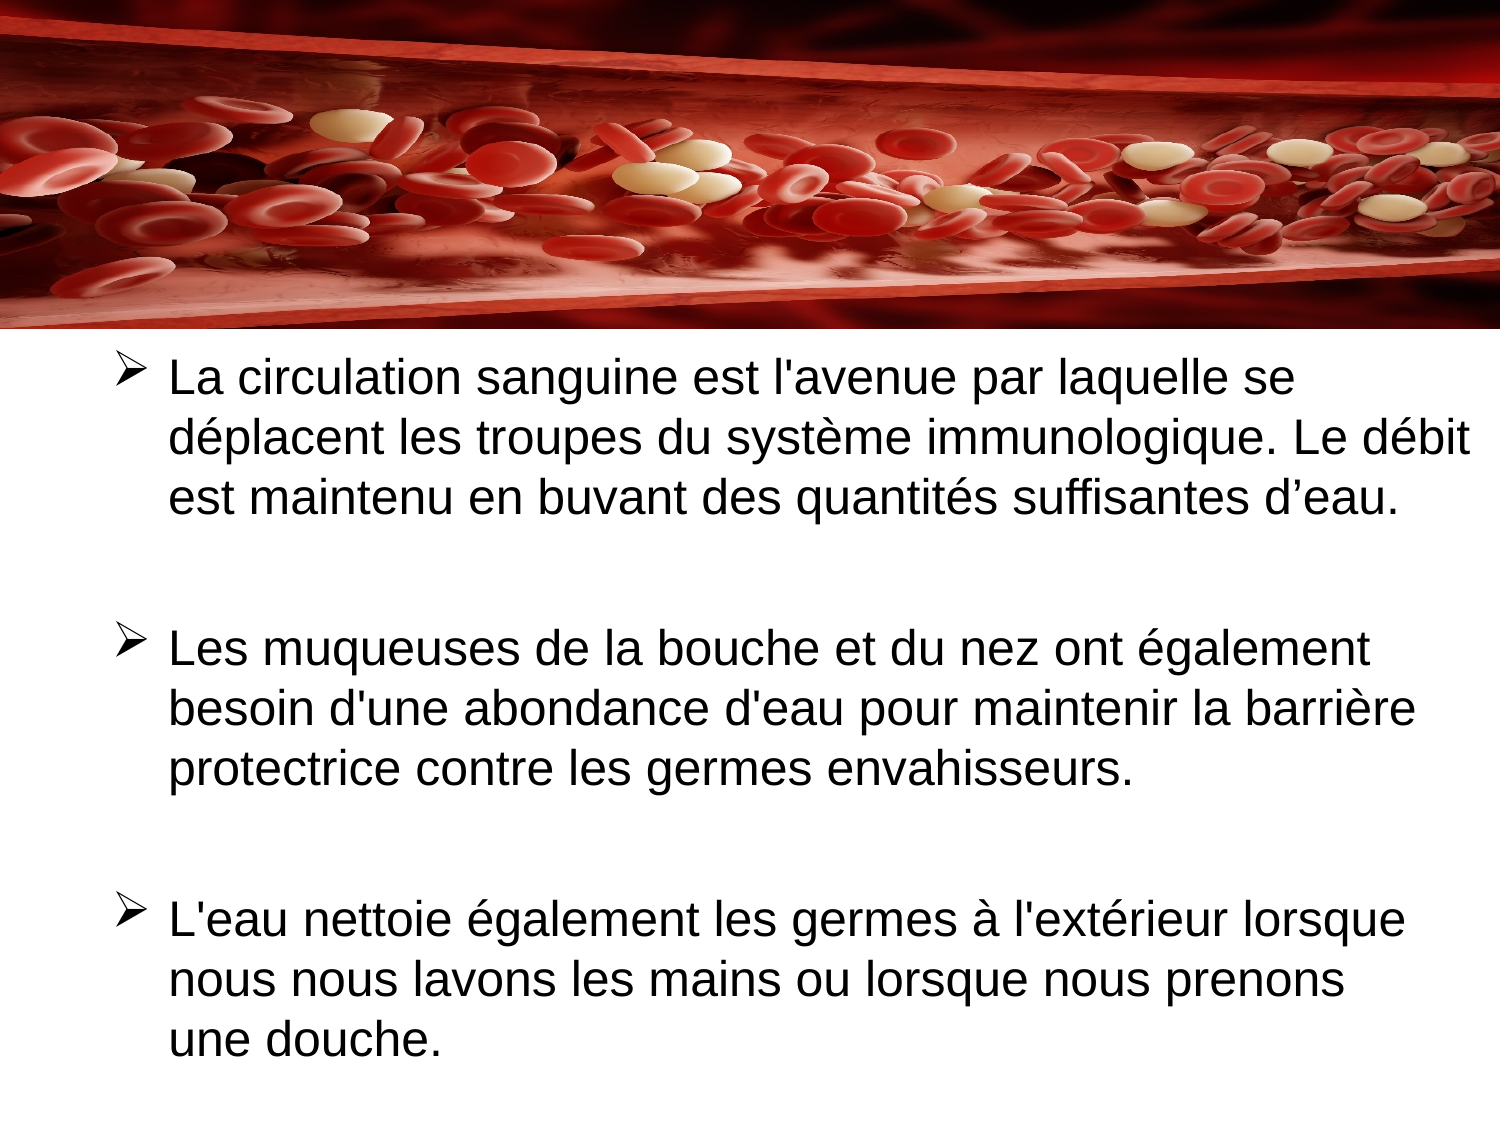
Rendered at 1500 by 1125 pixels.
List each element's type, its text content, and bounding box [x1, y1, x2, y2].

text_box La circulation sanguine est l'avenue par laquelle se déplacent les troupes du système immunologique. Le débit est maintenu en buvant des quantités suffisantes d’eau. [97, 337, 1500, 532]
picture [0, 0, 1500, 1125]
text_box Les muqueuses de la bouche et du nez ont également besoin d'une abondance d'eau pour maintenir la barrière protectrice contre les germes envahisseurs. [97, 607, 1484, 803]
text_box L'eau nettoie également les germes à l'extérieur lorsque nous nous lavons les mains ou lorsque nous prenons une douche. [97, 878, 1452, 1074]
